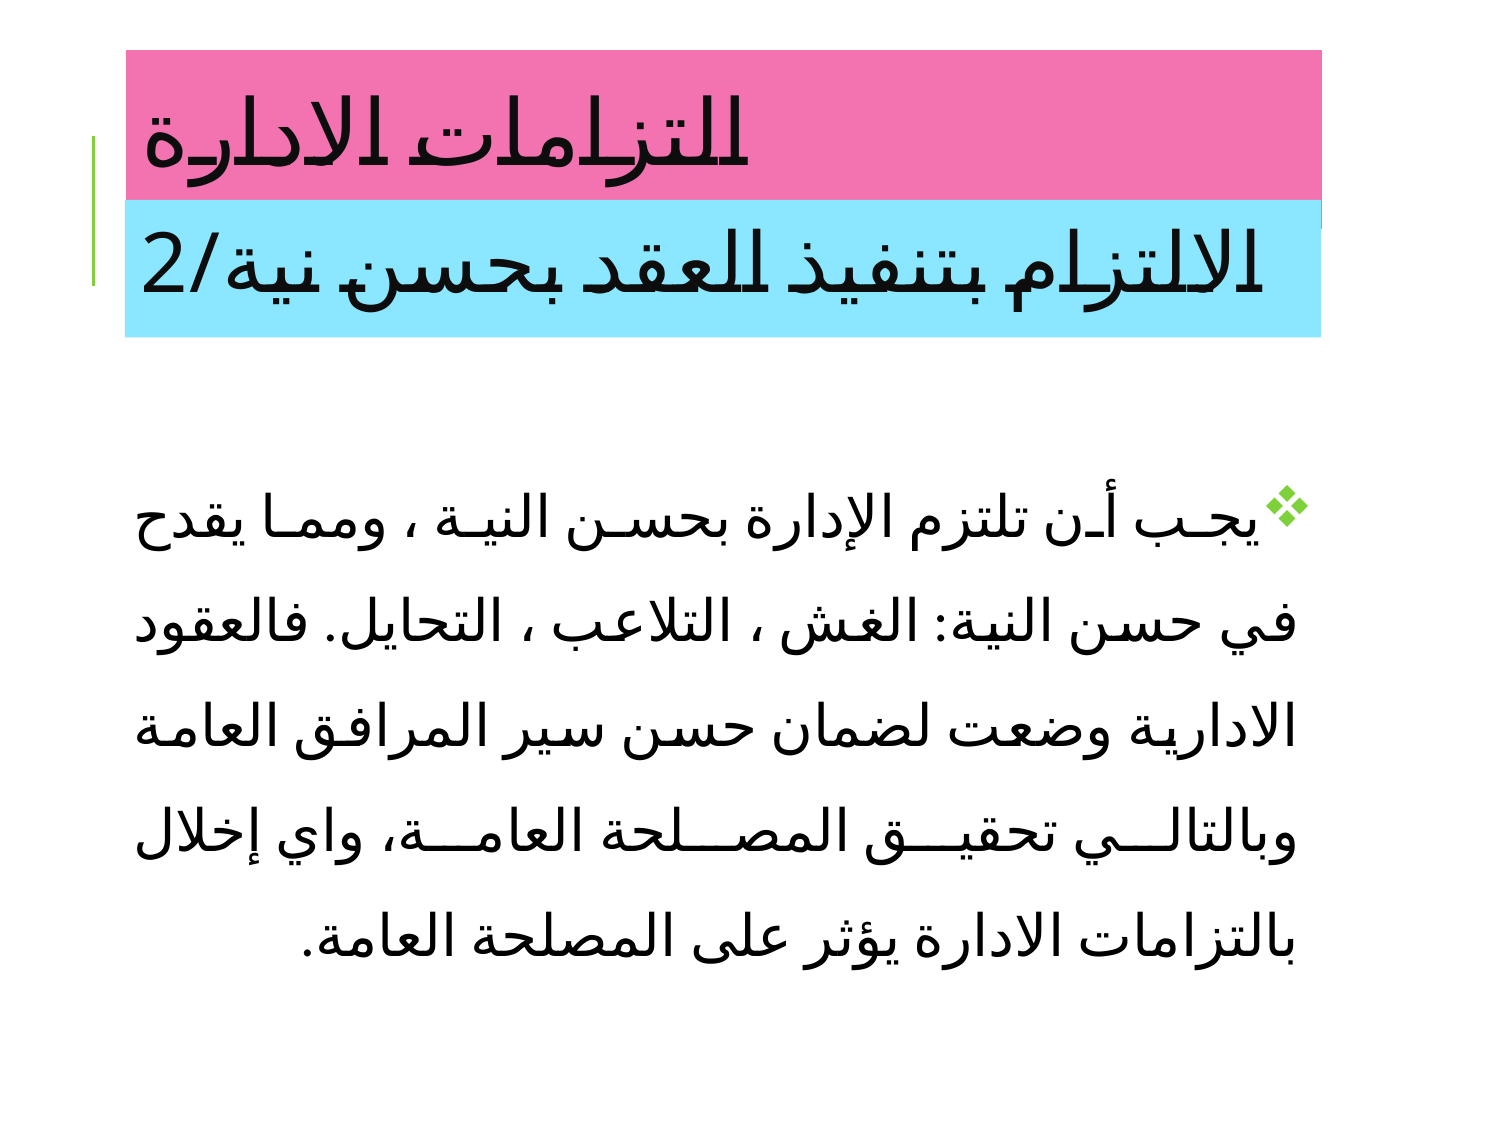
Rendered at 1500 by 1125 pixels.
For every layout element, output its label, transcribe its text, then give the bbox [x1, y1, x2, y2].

text_box 2/الالتزام بتنفيذ العقد بحسن نية [124, 199, 1321, 338]
title التزامات الادارة [126, 50, 1322, 229]
list يجب أن تلتزم الإدارة بحسن النية ، ومما يقدح في حسن النية: الغش ، التلاعب ، التحايل. فالعقود الادارية وضعت لضمان حسن سير المرافق العامة وبالتالي تحقيق المصلحة العامة، واي إخلال بالتزامات الادارة يؤثر على المصلحة العامة. [126, 337, 1322, 1088]
